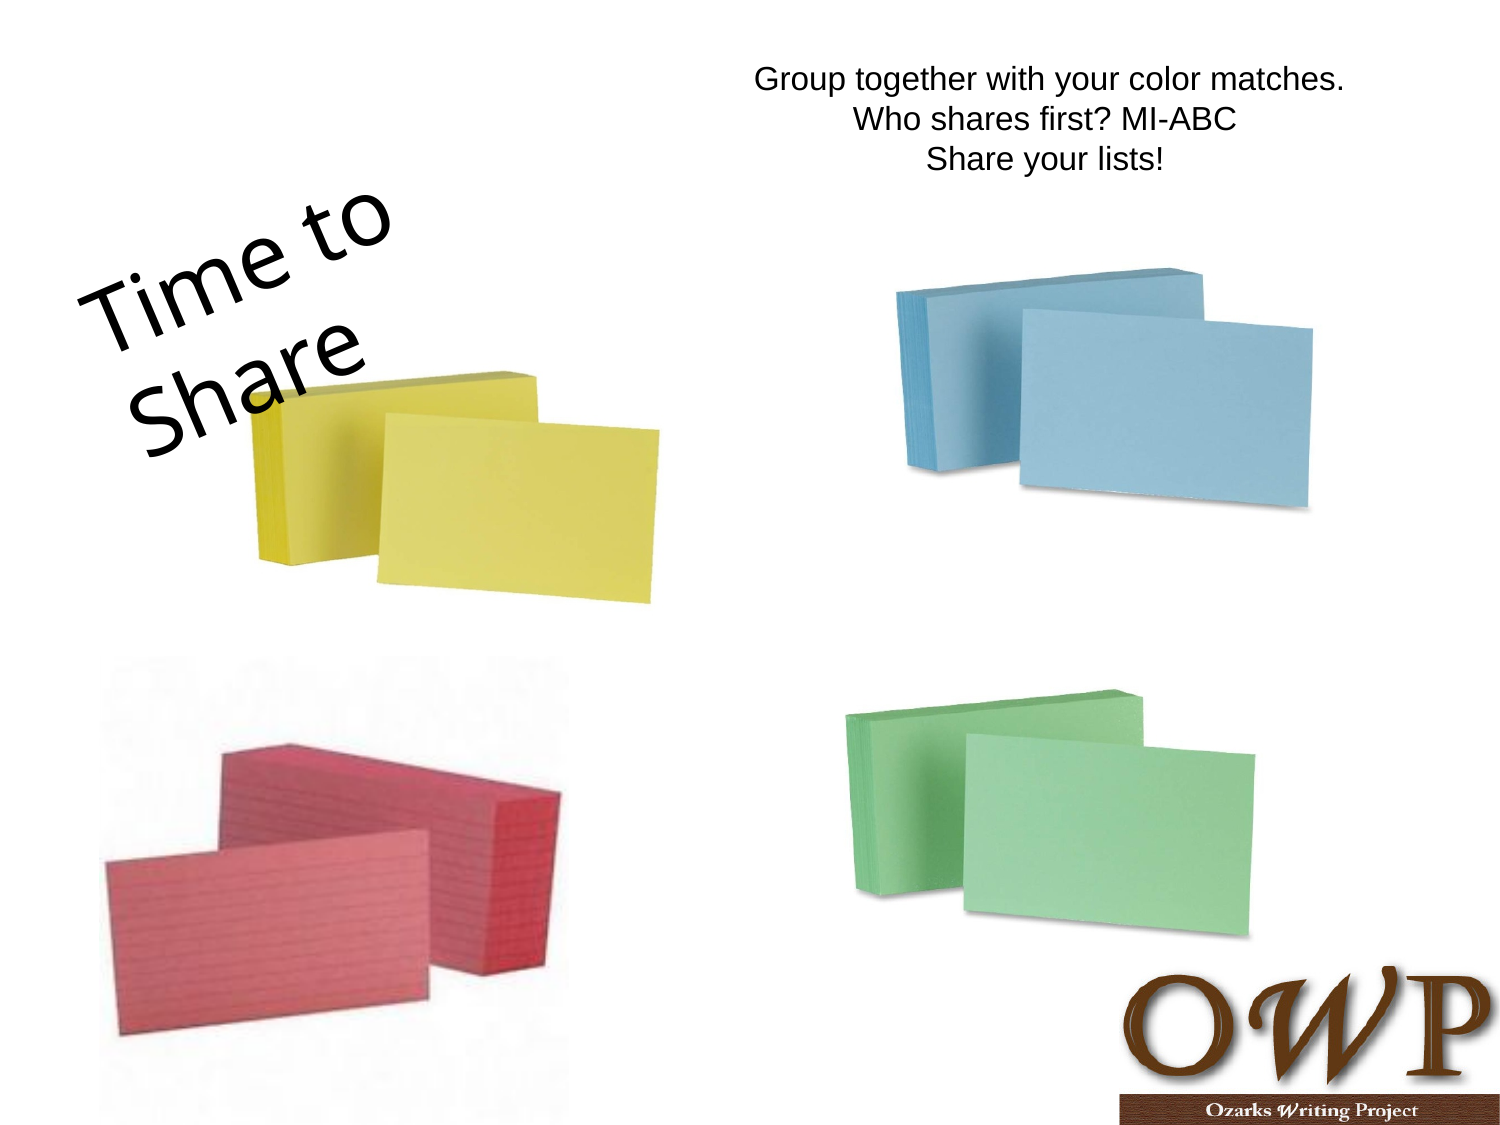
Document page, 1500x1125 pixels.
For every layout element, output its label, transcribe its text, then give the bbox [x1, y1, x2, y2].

picture [99, 262, 673, 1125]
picture [799, 137, 1500, 1125]
text_box Group together with your color matches. Who shares first? MI-ABC Share your lists! [624, 49, 1475, 185]
title Time to Share [49, 36, 624, 396]
